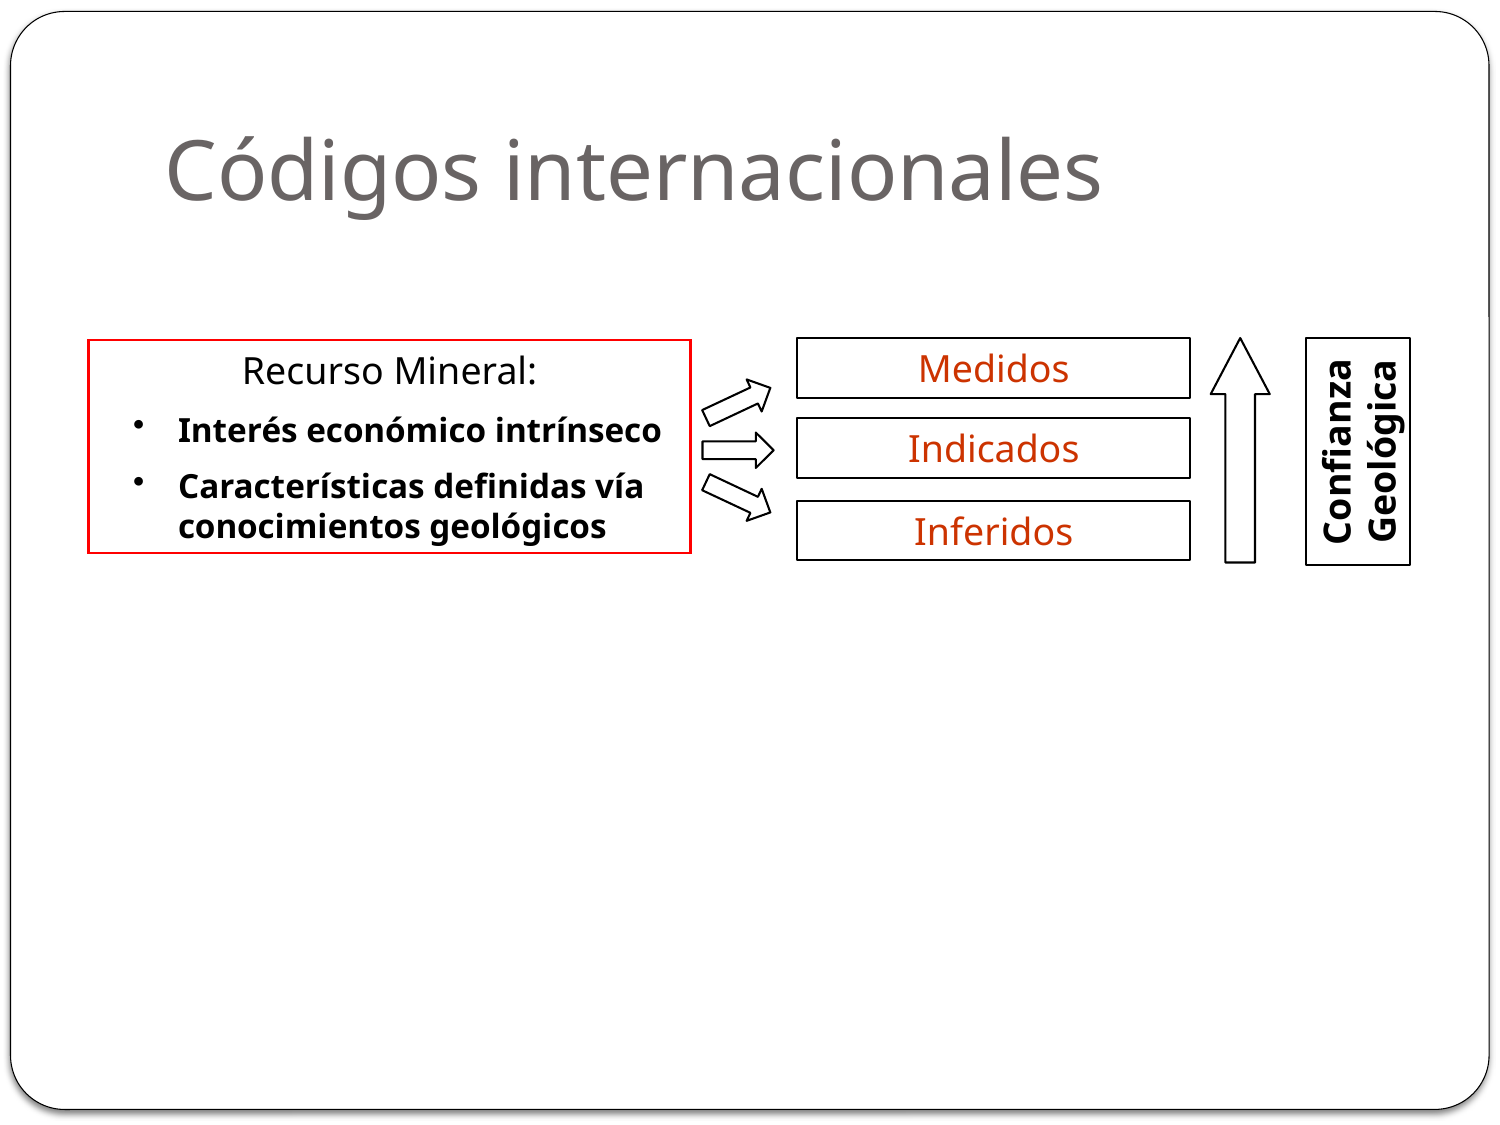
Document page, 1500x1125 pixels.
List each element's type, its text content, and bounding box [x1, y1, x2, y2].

text_box Inferidos [796, 500, 1191, 561]
text_box [1209, 336, 1271, 564]
text_box Confianza Geológica [1305, 337, 1411, 566]
text_box [701, 473, 772, 522]
text_box [701, 431, 775, 469]
text_box Medidos [796, 337, 1191, 399]
text_box [701, 378, 772, 428]
text_box Recurso Mineral: Interés económico intrínseco Características definidas vía conocimientos geológicos [88, 340, 691, 553]
text_box Indicados [796, 417, 1191, 479]
title Códigos internacionales [150, 45, 1425, 233]
